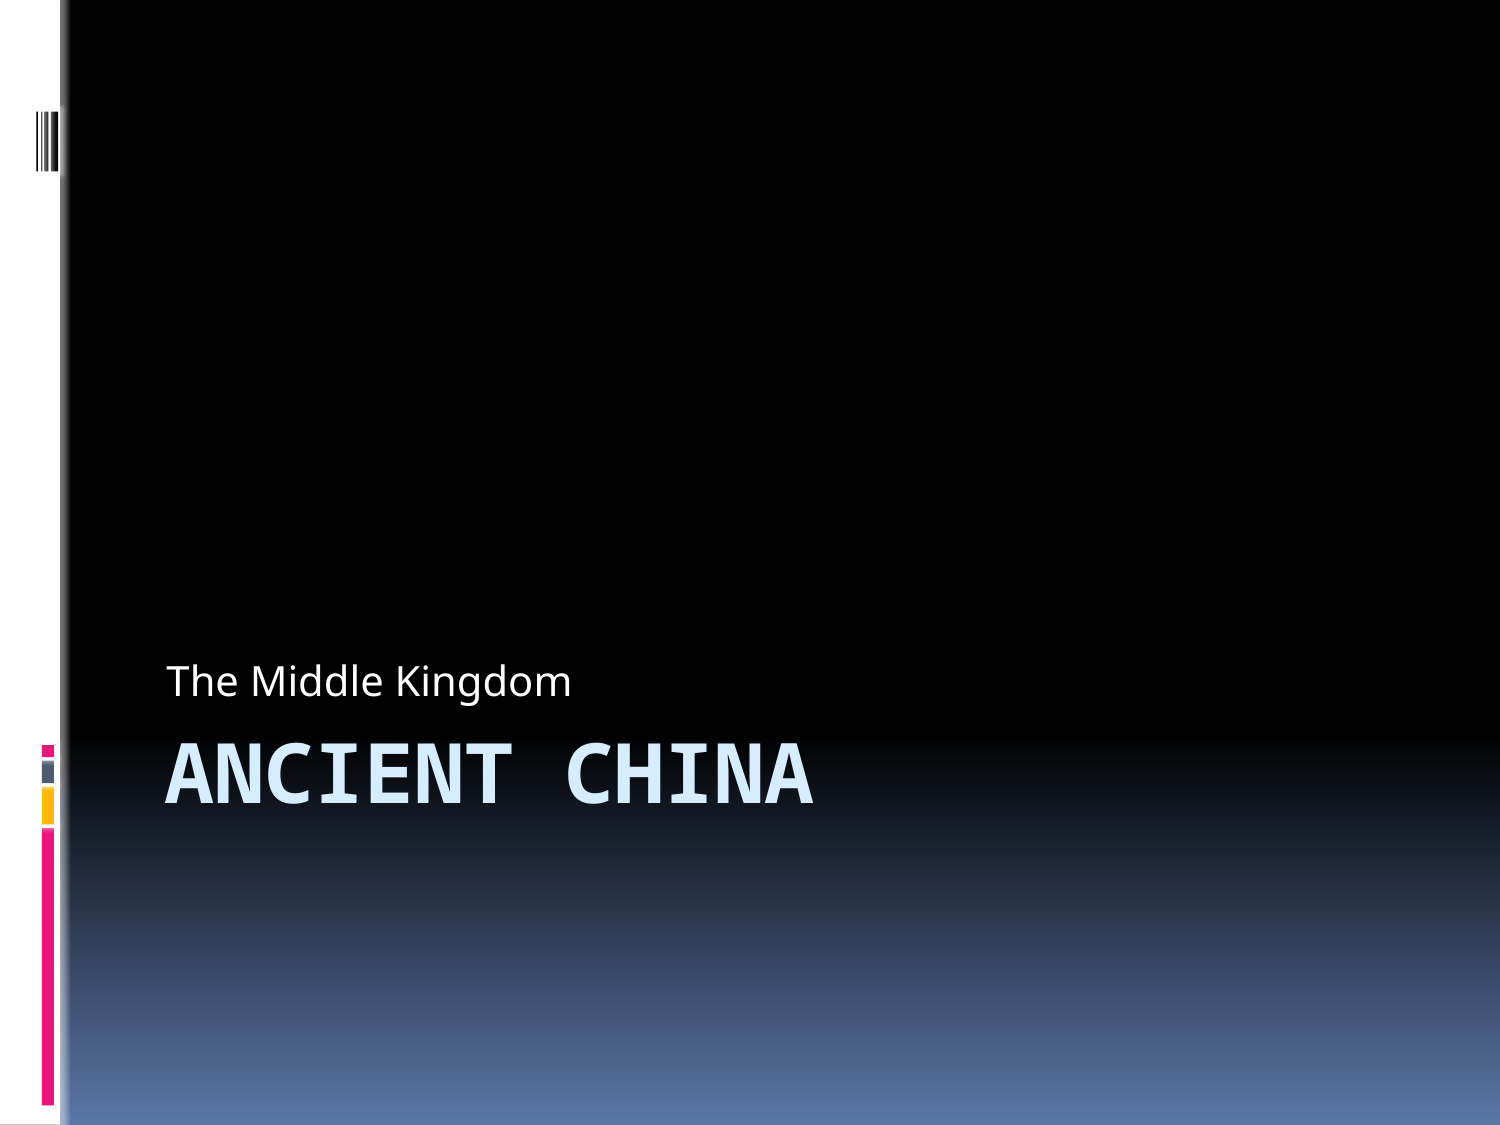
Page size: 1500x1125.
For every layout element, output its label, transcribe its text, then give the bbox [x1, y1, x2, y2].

title Ancient China [150, 713, 1425, 1037]
subtitle The Middle Kingdom [150, 464, 1425, 713]
